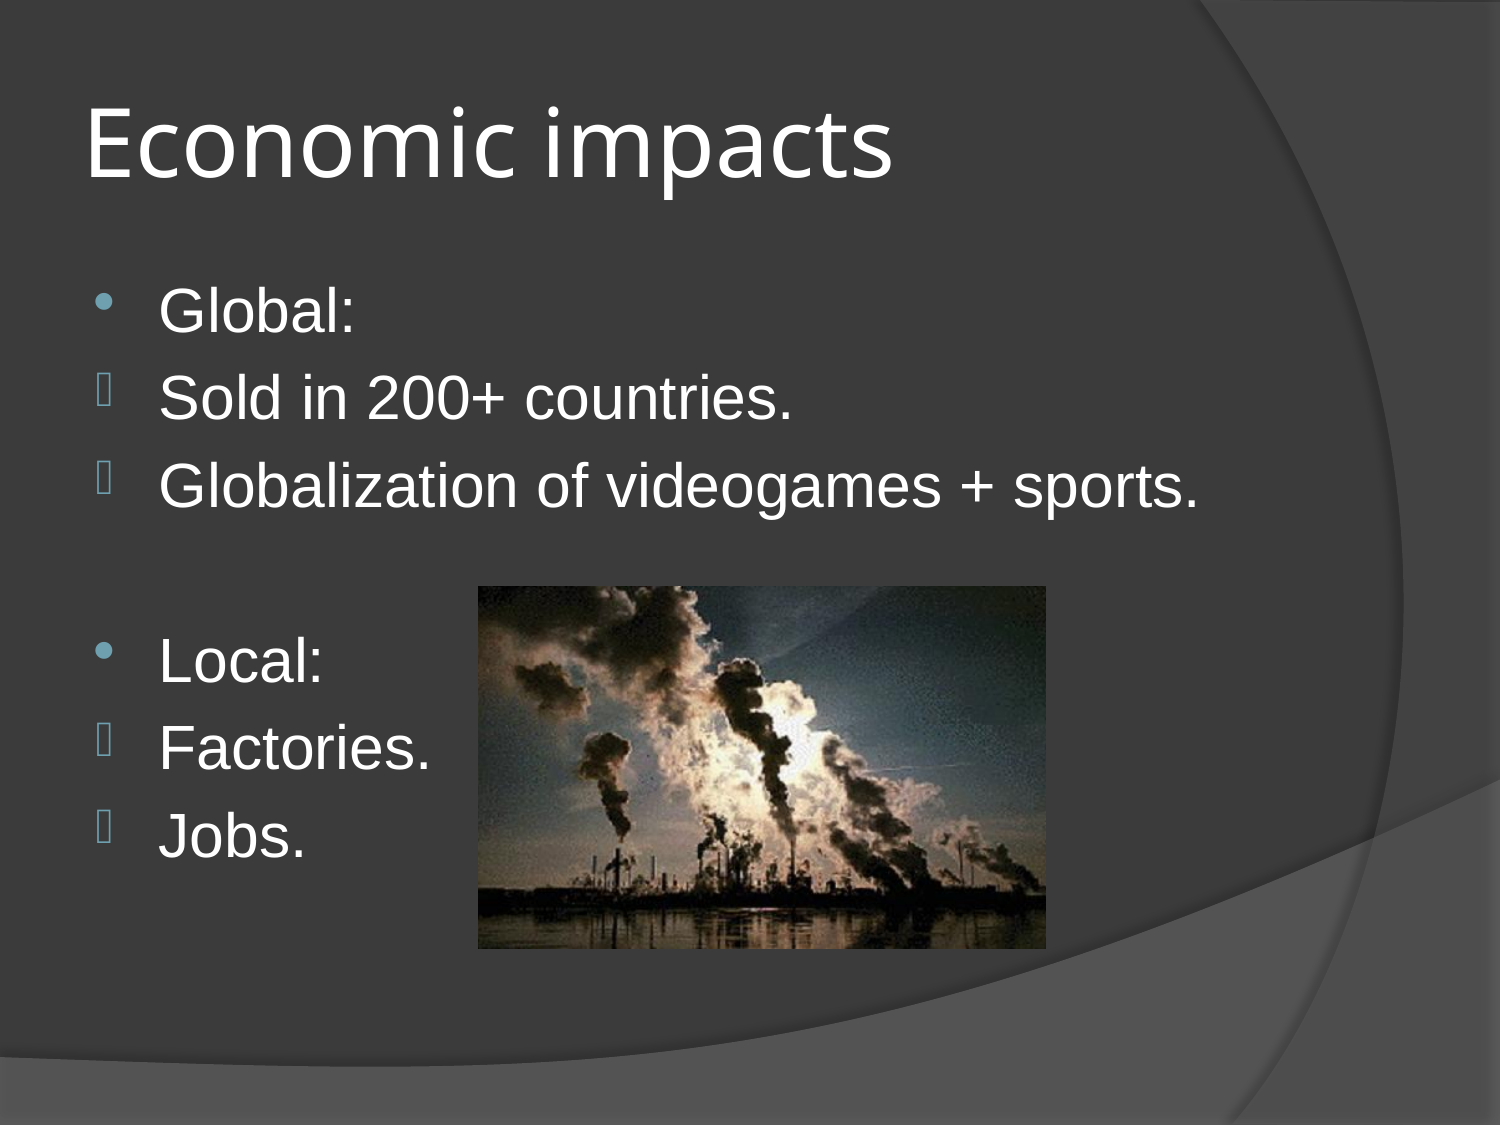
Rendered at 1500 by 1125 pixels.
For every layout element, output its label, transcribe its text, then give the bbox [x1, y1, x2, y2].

picture [478, 585, 1046, 949]
list Global: Sold in 200+ countries. Globalization of videogames + sports. Local: Factories. Jobs. [75, 262, 1300, 1005]
title Economic impacts [75, 45, 1300, 233]
